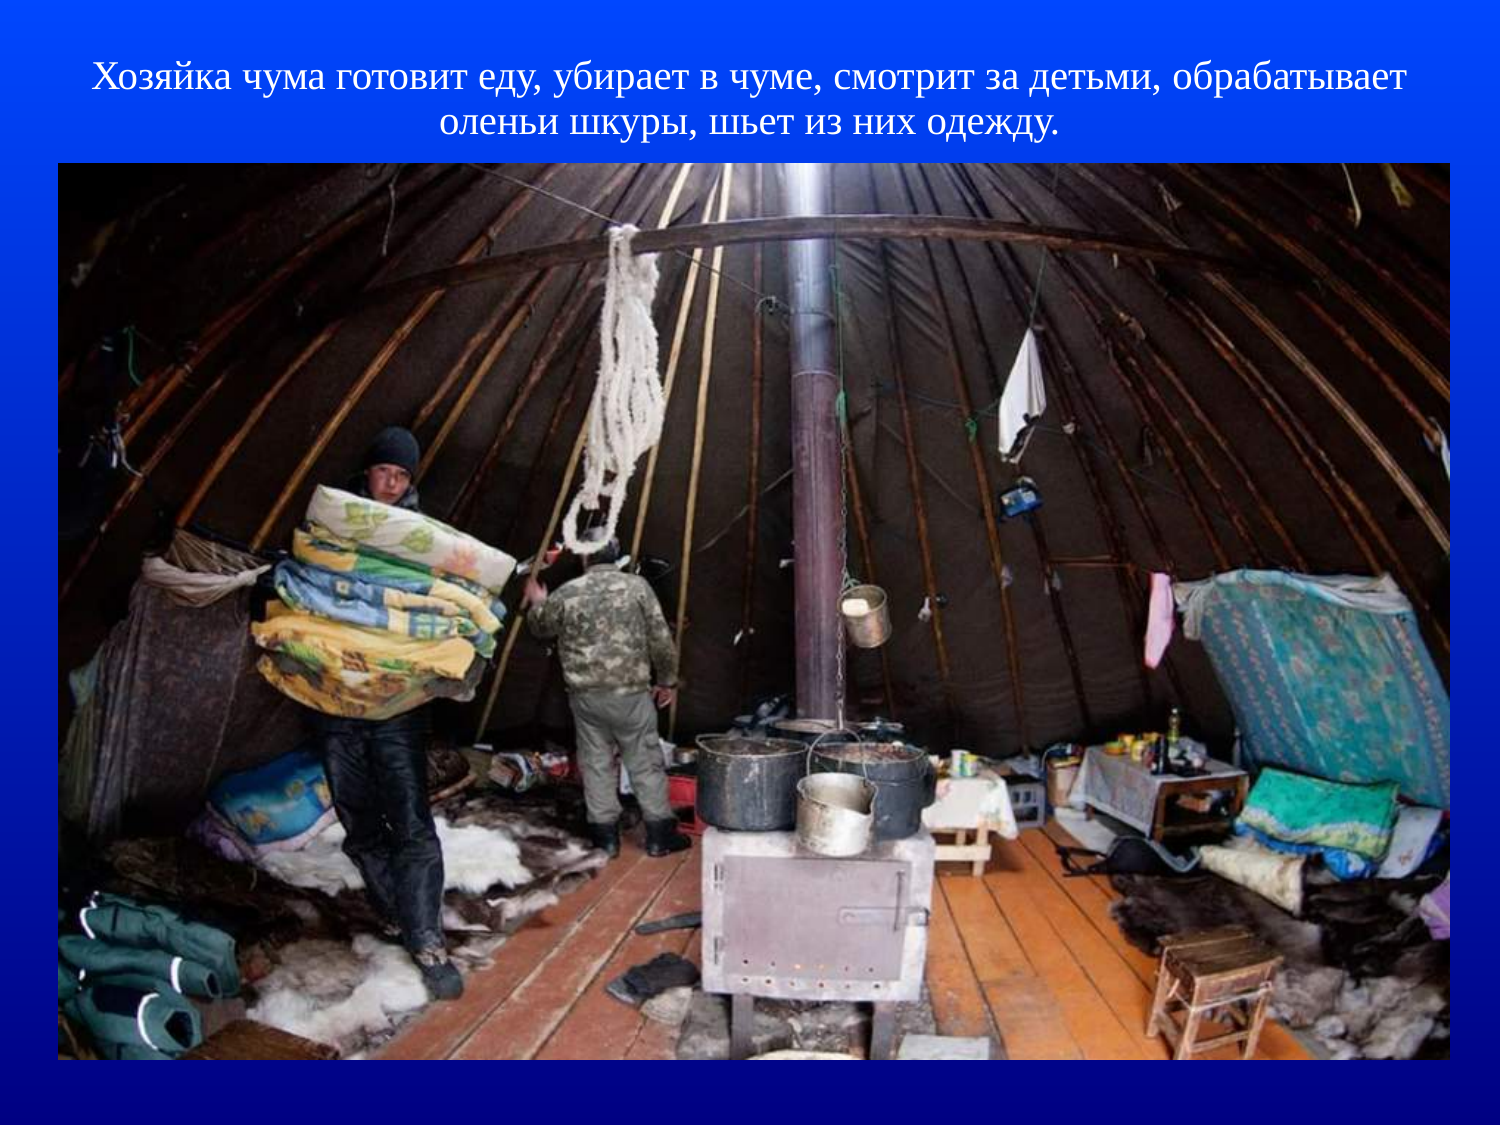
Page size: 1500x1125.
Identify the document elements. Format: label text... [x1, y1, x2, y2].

picture [58, 163, 1450, 1061]
title Хозяйка чума готовит еду, убирает в чуме, смотрит за детьми, обрабатывает оленьи шкуры, шьет из них одежду. [75, 45, 1425, 162]
